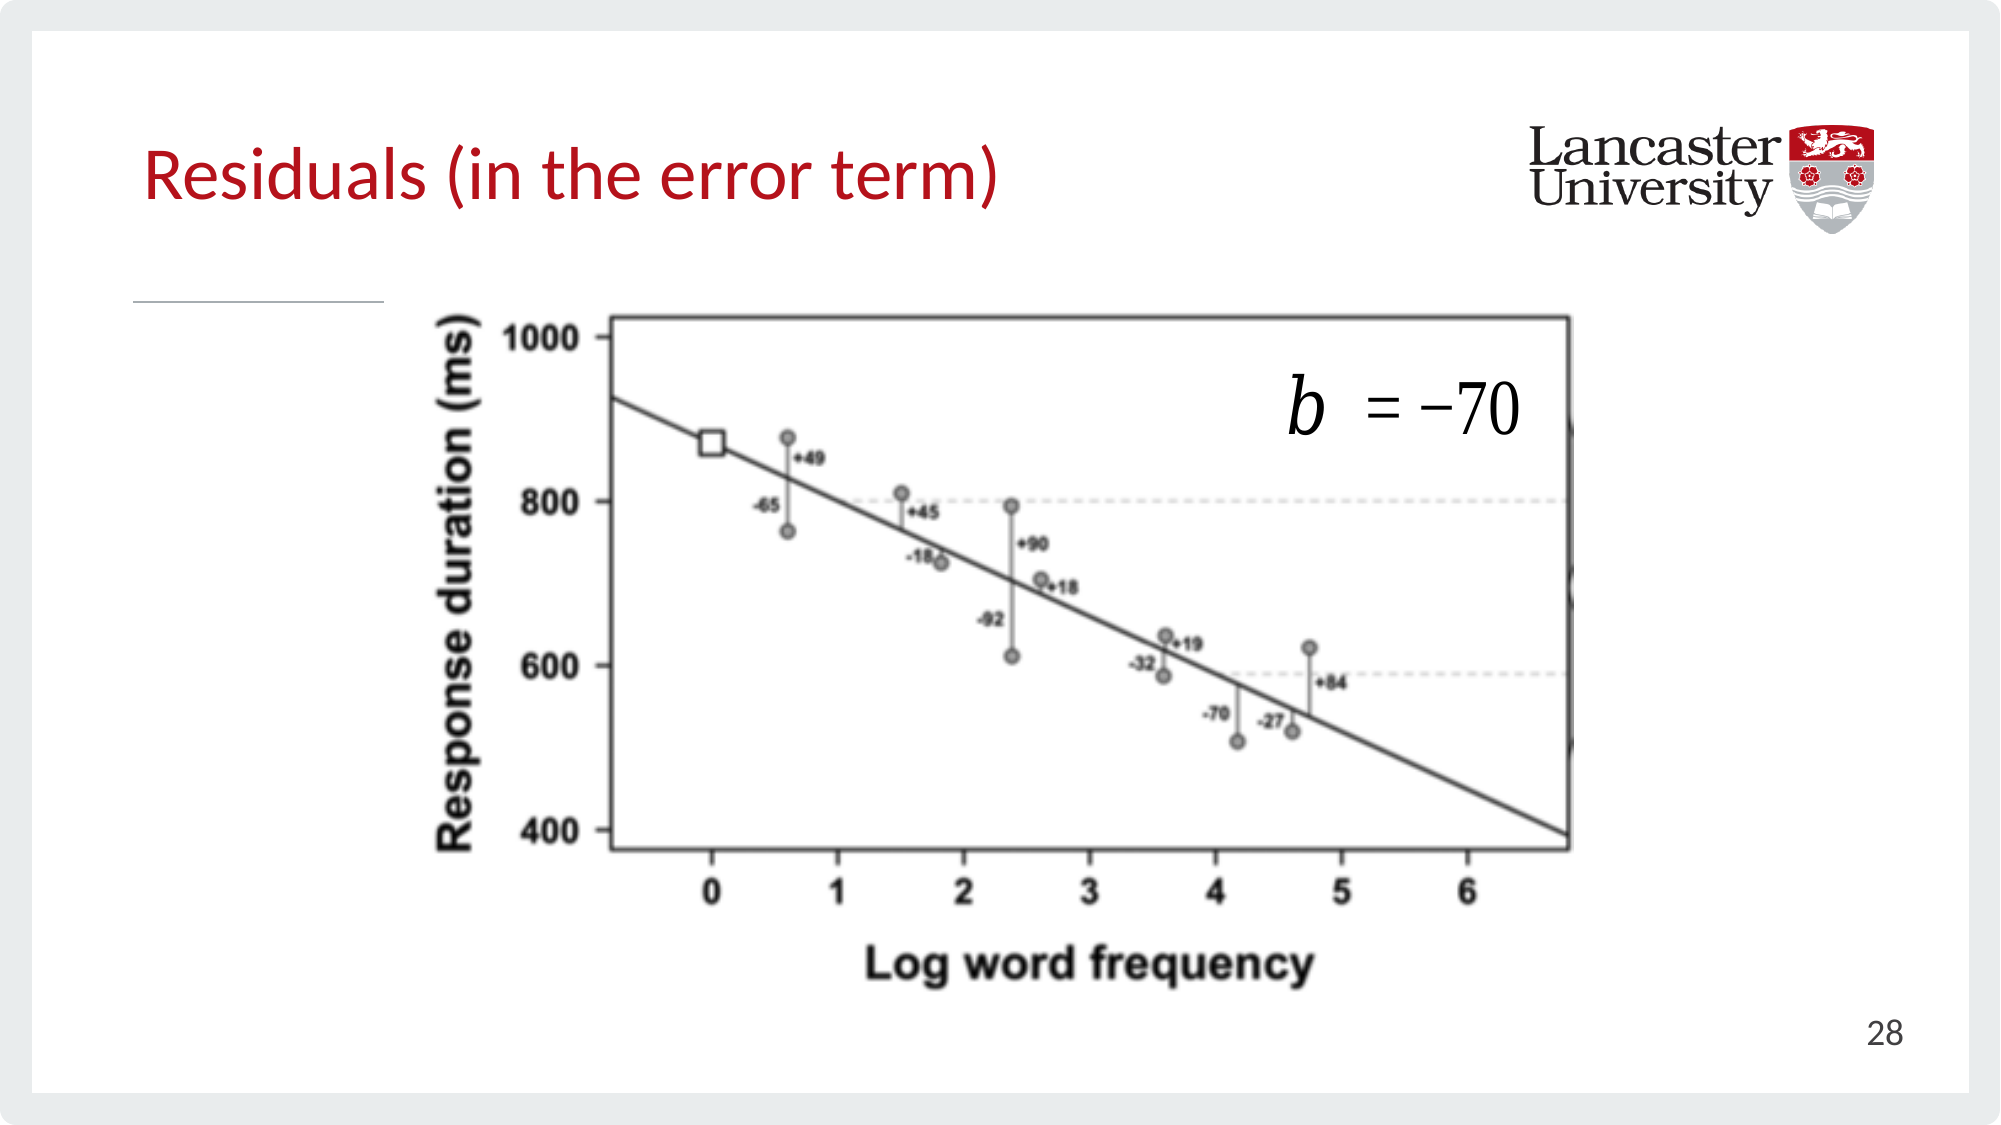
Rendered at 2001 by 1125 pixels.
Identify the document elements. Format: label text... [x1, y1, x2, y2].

slide_number 28 [1468, 1001, 1919, 1061]
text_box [384, 265, 1574, 1036]
title Residuals (in the error term) [128, 78, 1448, 279]
